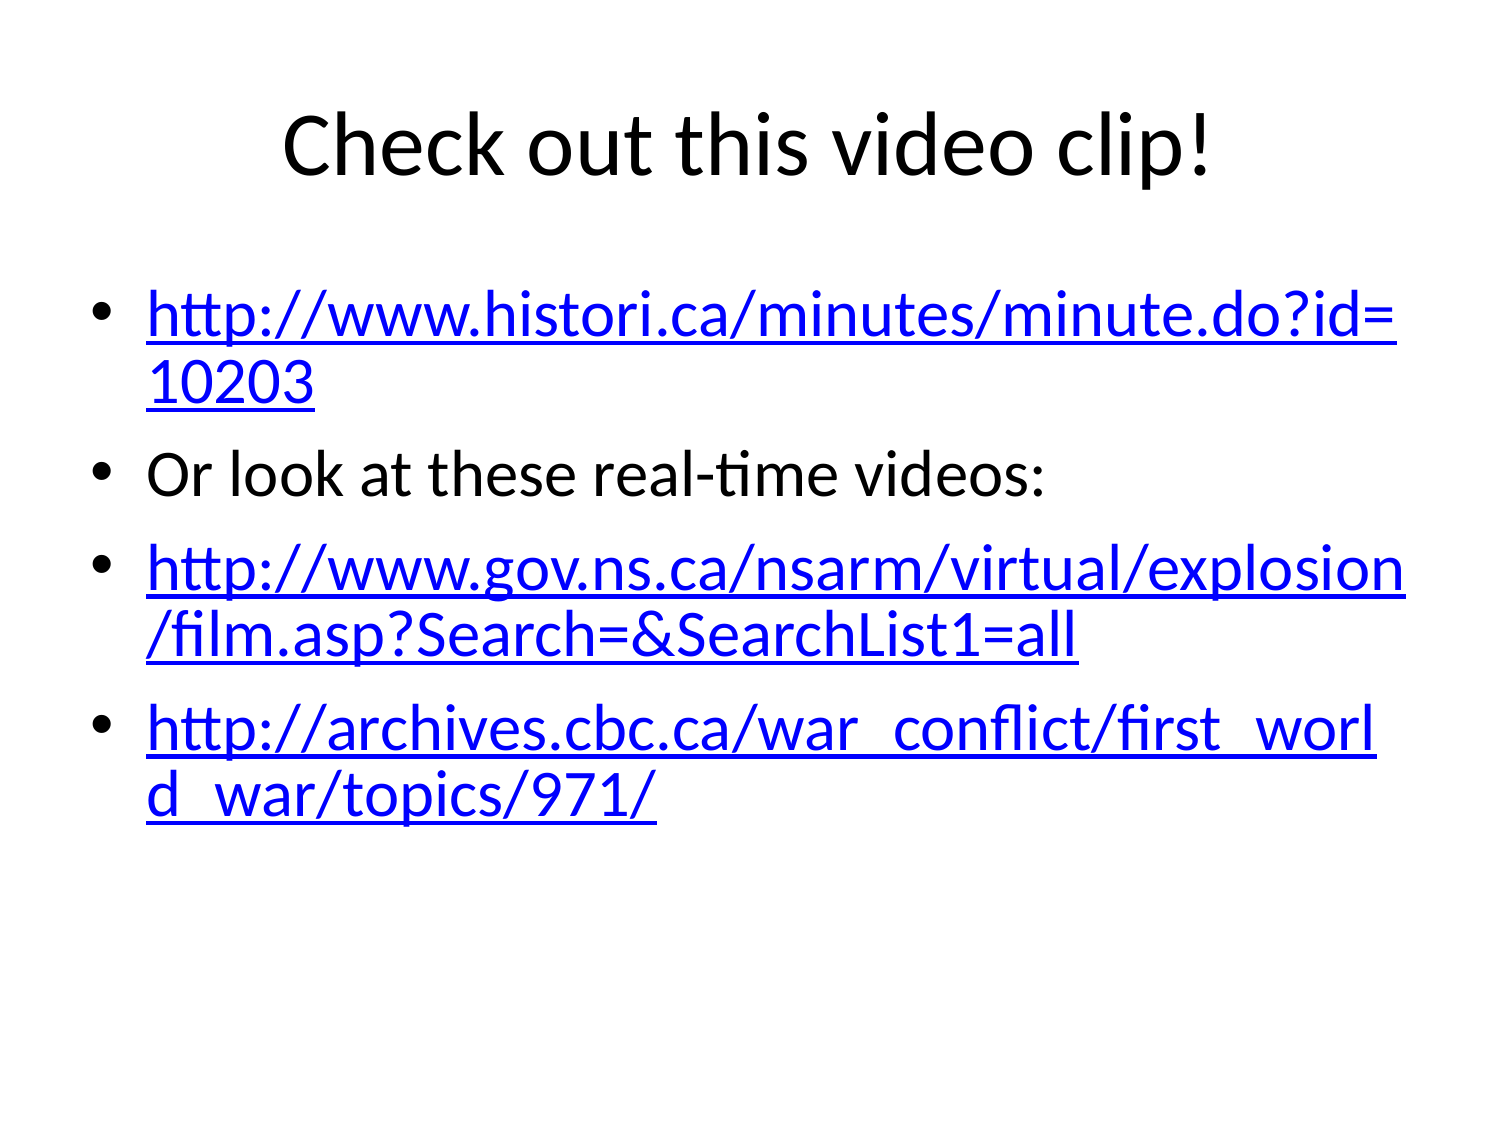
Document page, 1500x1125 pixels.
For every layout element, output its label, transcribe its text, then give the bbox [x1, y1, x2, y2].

title Check out this video clip! [75, 45, 1425, 233]
list http://www.histori.ca/minutes/minute.do?id=10203 Or look at these real-time videos: http://www.gov.ns.ca/nsarm/virtual/explosion/film.asp?Search=&SearchList1=all http://archives.cbc.ca/war_conflict/first_world_war/topics/971/ [75, 262, 1425, 1005]
